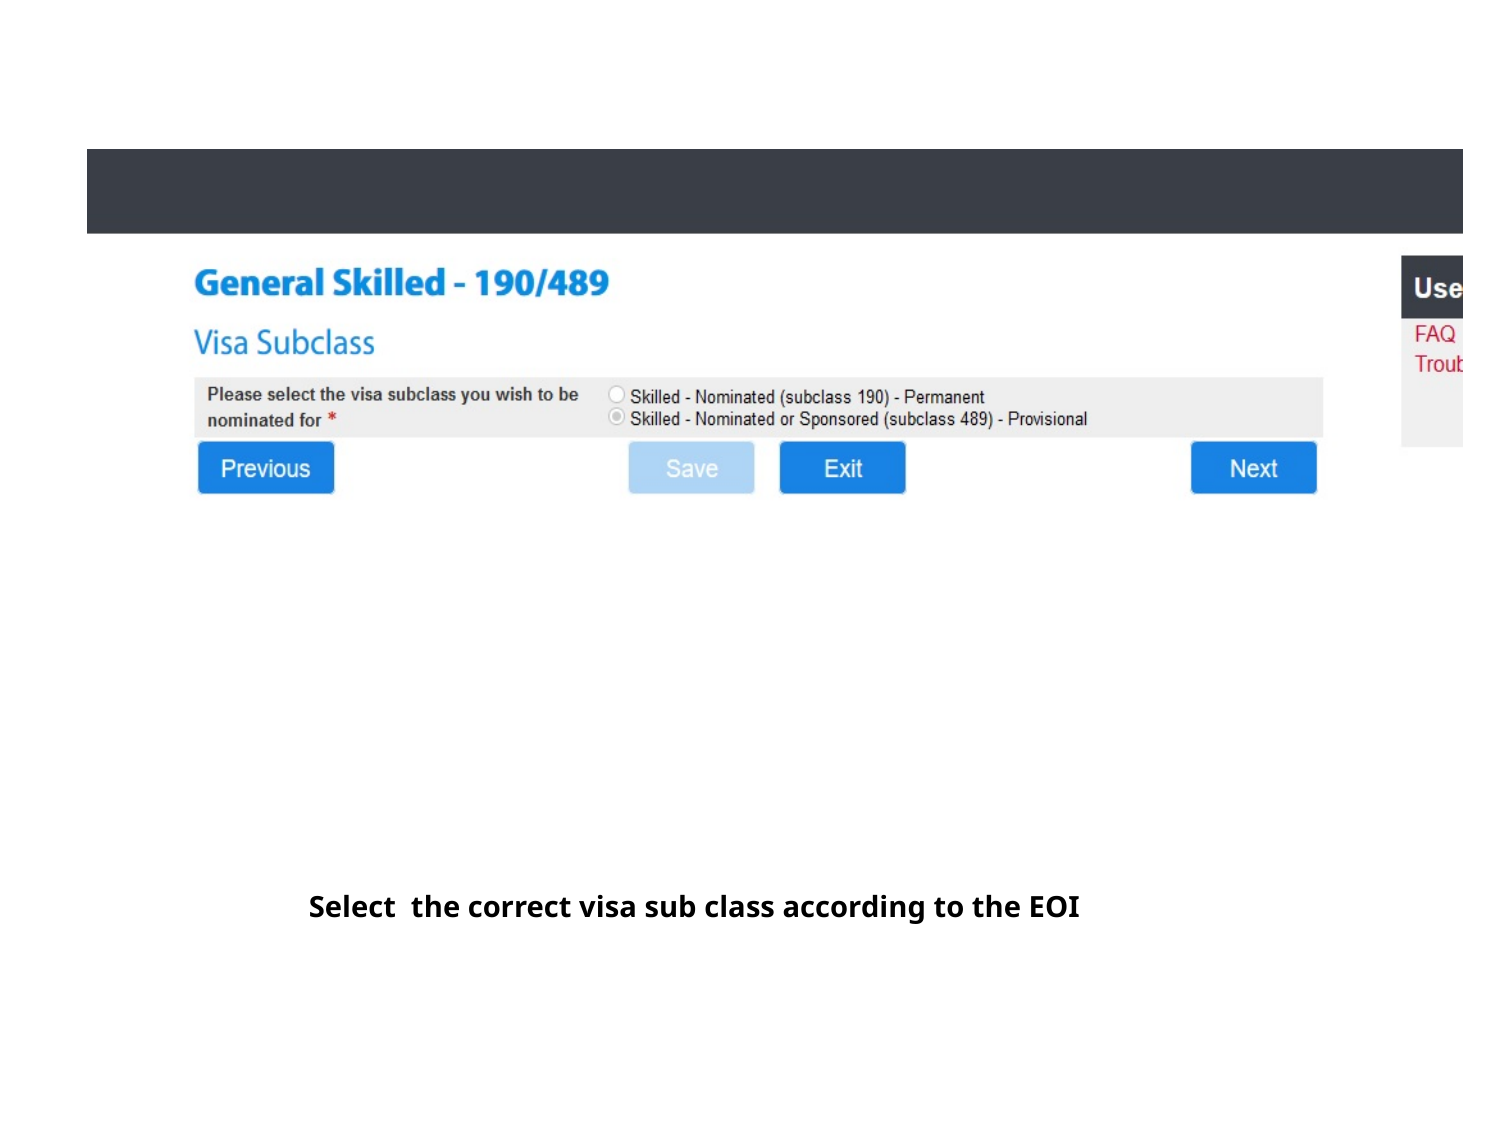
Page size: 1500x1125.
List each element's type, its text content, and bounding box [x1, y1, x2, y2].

list Select the correct visa sub class according to the EOI [294, 880, 1194, 1013]
picture [87, 149, 1463, 688]
